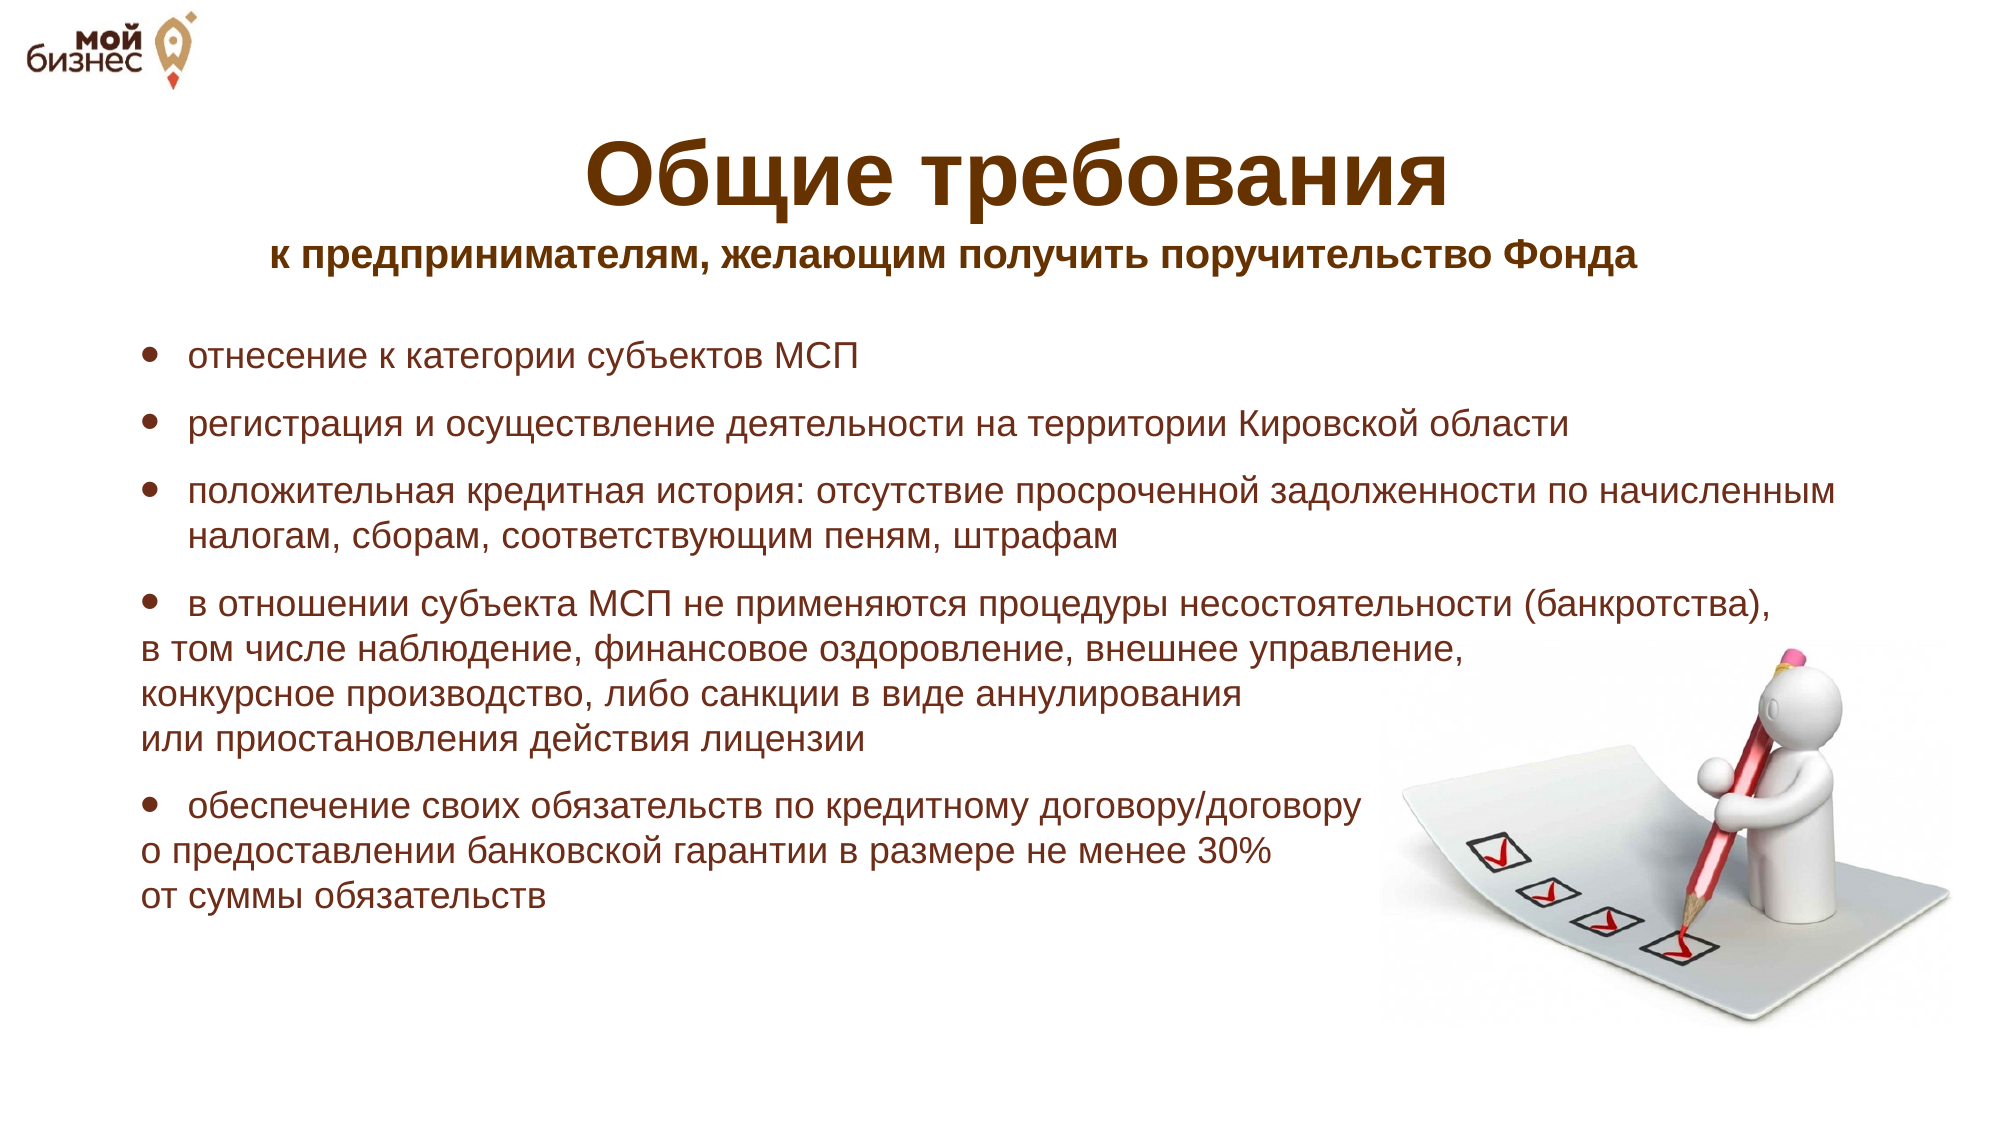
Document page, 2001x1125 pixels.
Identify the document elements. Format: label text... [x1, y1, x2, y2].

text_box Общие требования [178, 118, 1857, 225]
picture [1380, 640, 1955, 1030]
text_box к предпринимателям, желающим получить поручительство Фонда [238, 219, 1668, 285]
picture [20, 9, 203, 91]
text_box отнесение к категории субъектов МСП регистрация и осуществление деятельности на территории Кировской области положительная кредитная история: отсутствие просроченной задолженности по начисленным налогам, сборам, соответствующим пеням, штрафам в отношении субъекта МСП не применяются процедуры несостоятельности (банкротства), в том числе наблюдение, финансовое оздоровление, внешнее управление, конкурсное производство, либо санкции в виде аннулирования или приостановления действия лицензии обеспечение своих обязательств по кредитному договору/договору о предоставлении банковской гарантии в размере не менее 30% от суммы обязательств [125, 323, 1910, 924]
